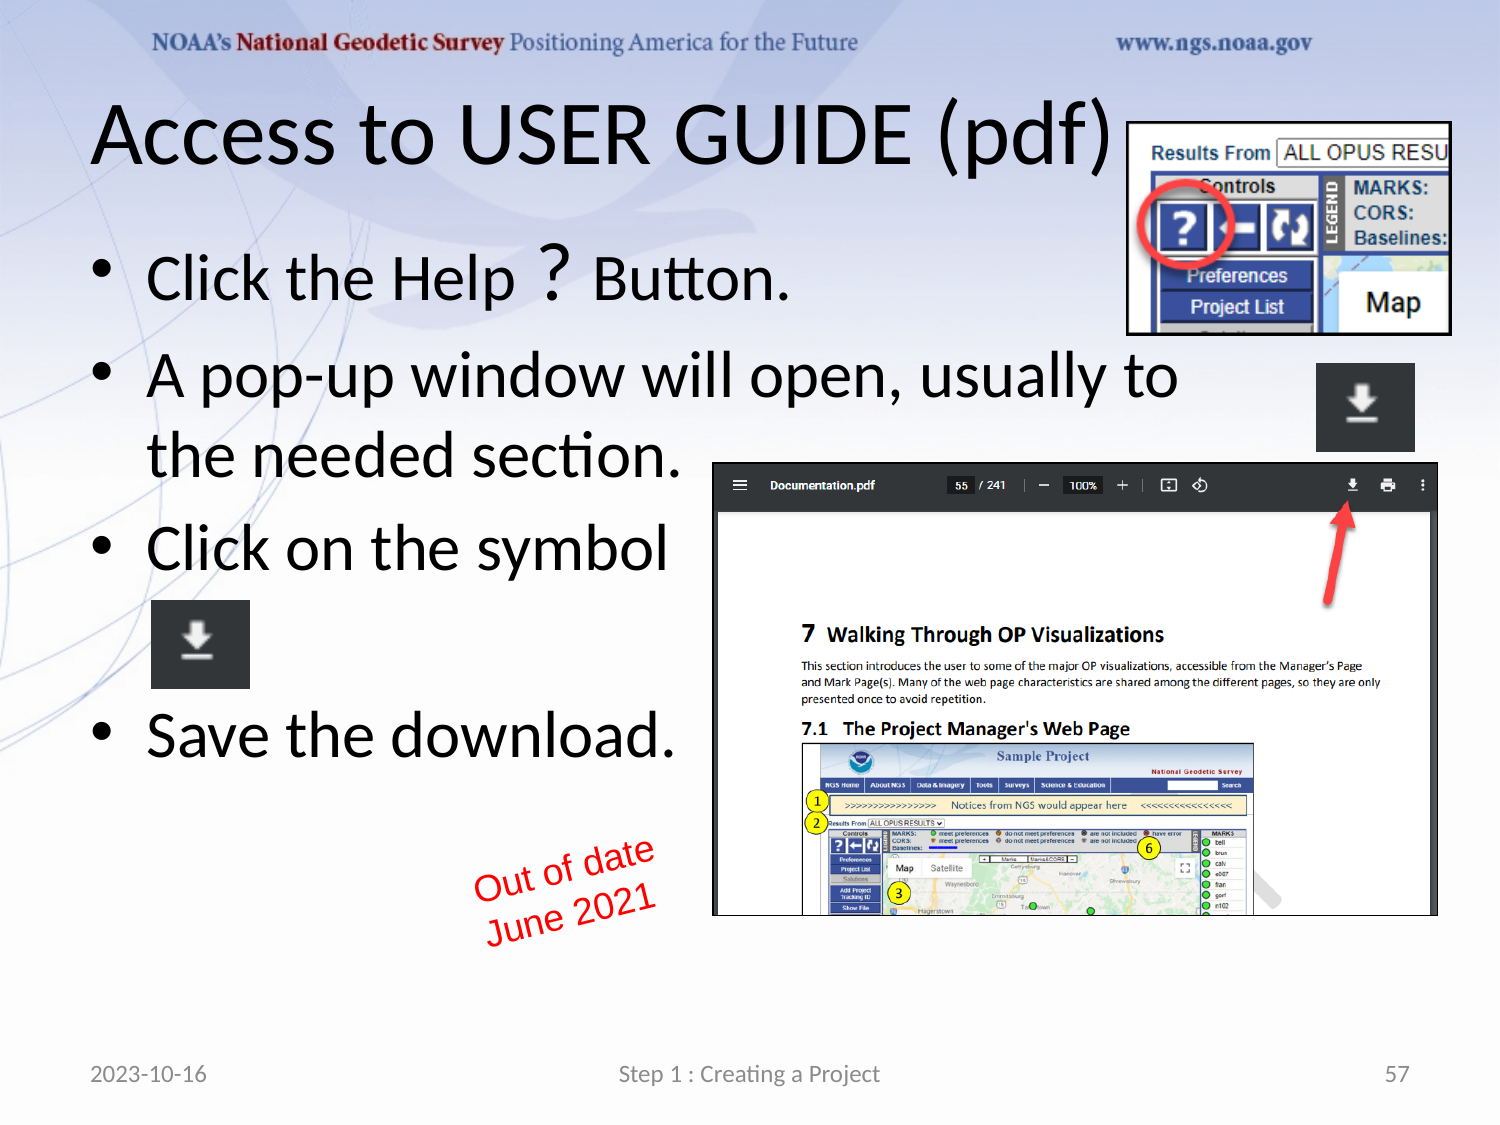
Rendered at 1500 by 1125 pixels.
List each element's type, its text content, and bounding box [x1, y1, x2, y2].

slide_number 57 [1074, 1042, 1425, 1103]
footer Step 1 : Creating a Project [512, 1042, 988, 1103]
text_box Out of date June 2021 [451, 801, 707, 967]
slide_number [75, 1042, 425, 1103]
title Access to USER GUIDE (pdf) [74, 74, 1426, 181]
picture [0, 0, 1500, 1125]
list Click the Help ? Button. A pop-up window will open, usually to the needed section. Click on the symbol Save the download. [74, 209, 1231, 1021]
